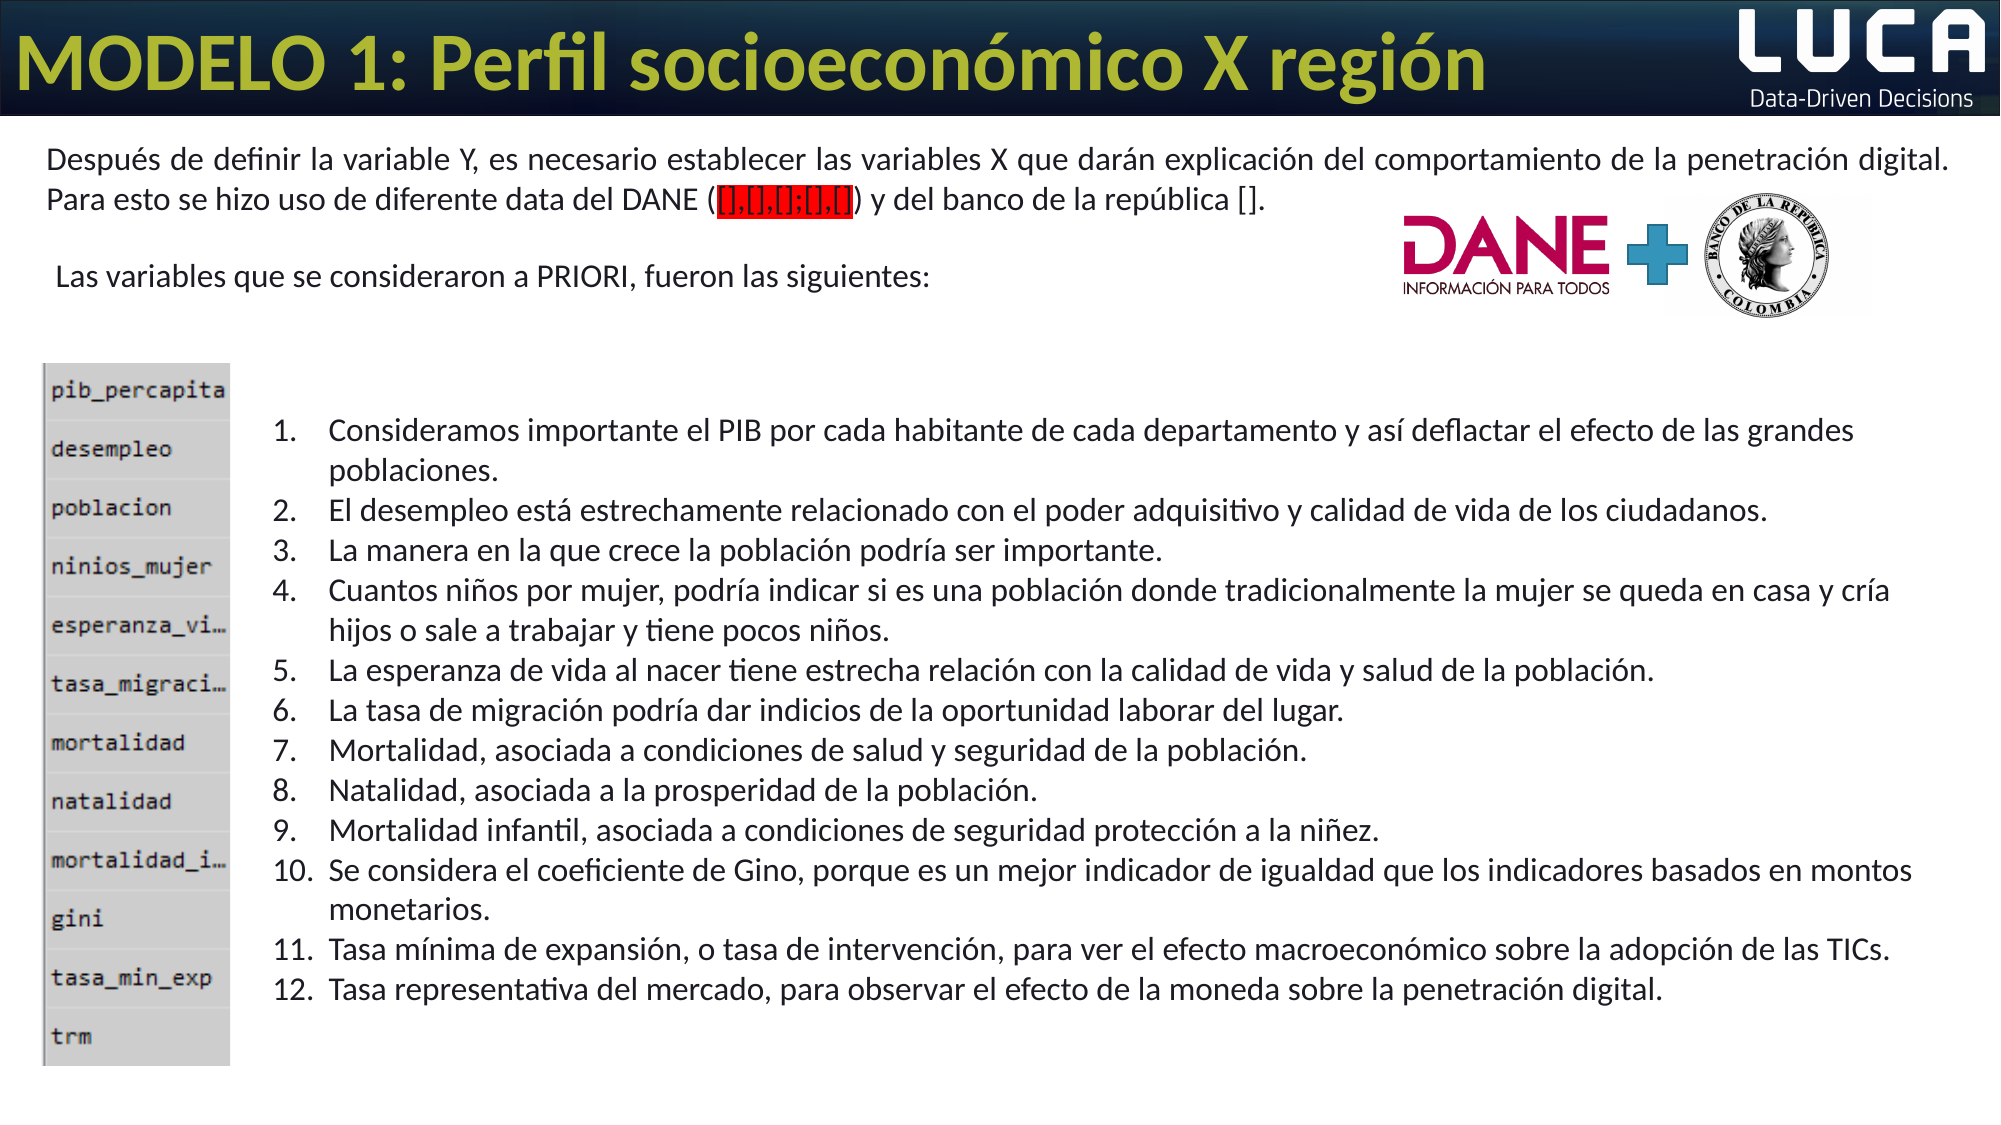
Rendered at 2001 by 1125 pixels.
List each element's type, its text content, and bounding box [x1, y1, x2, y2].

picture [0, 0, 2000, 117]
picture [40, 362, 231, 1066]
text_box Las variables que se consideraron a PRIORI, fueron las siguientes: [40, 246, 1041, 302]
picture [1402, 214, 1610, 295]
picture [1664, 193, 1872, 318]
text_box Después de definir la variable Y, es necesario establecer las variables X que darán explicación del comportamiento de la penetración digital. Para esto se hizo uso de diferente data del DANE ([],[],[];[],[]) y del banco de la república []. [31, 129, 1969, 225]
text_box Consideramos importante el PIB por cada habitante de cada departamento y así deflactar el efecto de las grandes poblaciones. El desempleo está estrechamente relacionado con el poder adquisitivo y calidad de vida de los ciudadanos. La manera en la que crece la población podría ser importante. Cuantos niños por mujer, podría indicar si es una población donde tradicionalmente la mujer se queda en casa y cría hijos o sale a trabajar y tiene pocos niños. La esperanza de vida al nacer tiene estrecha relación con la calidad de vida y salud de la población. La tasa de migración podría dar indicios de la oportunidad laborar del lugar. Mortalidad, asociada a condiciones de salud y seguridad de la población. Natalidad, asociada a la prosperidad de la población. Mortalidad infantil, asociada a condiciones de seguridad protección a la niñez. Se considera el coeficiente de Gino, porque es un mejor indicador de igualdad que los indicadores basados en montos monetarios. Tasa mínima de expansión, o tasa de intervención, para ver el efecto macroeconómico sobre la adopción de las TICs. Tasa representativa del mercado, para observar el efecto de la moneda sobre la penetración digital. [257, 401, 1937, 1015]
text_box [1627, 224, 1664, 285]
